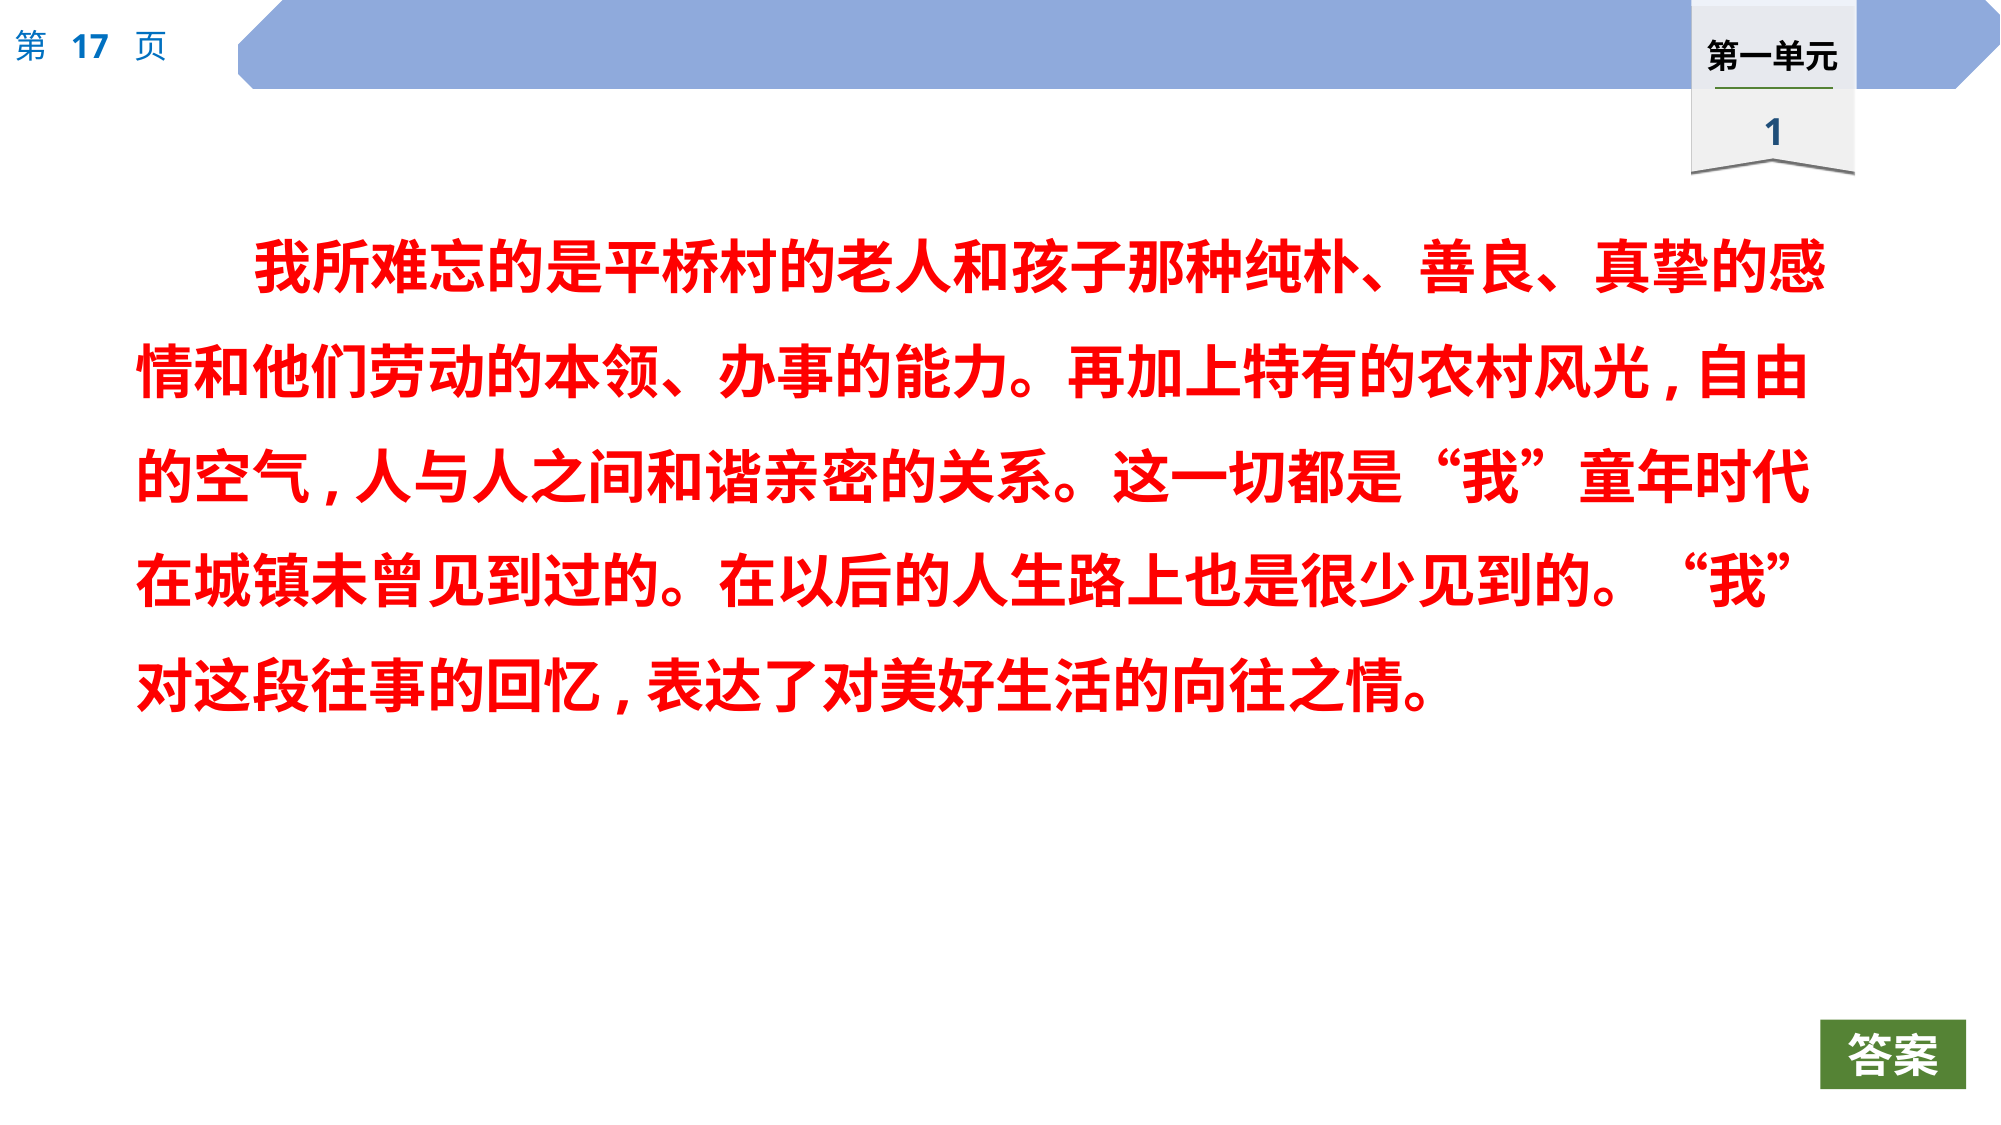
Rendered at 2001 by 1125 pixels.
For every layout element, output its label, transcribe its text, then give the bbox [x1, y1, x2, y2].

text_box 答案 [1820, 1019, 1967, 1090]
list 我所难忘的是平桥村的老人和孩子那种纯朴、善良、真挚的感情和他们劳动的本领、办事的能力。再加上特有的农村风光,自由的空气,人与人之间和谐亲密的关系。这一切都是“我”童年时代在城镇未曾见到过的。在以后的人生路上也是很少见到的。“我”对这段往事的回忆,表达了对美好生活的向往之情。 [121, 187, 1879, 329]
